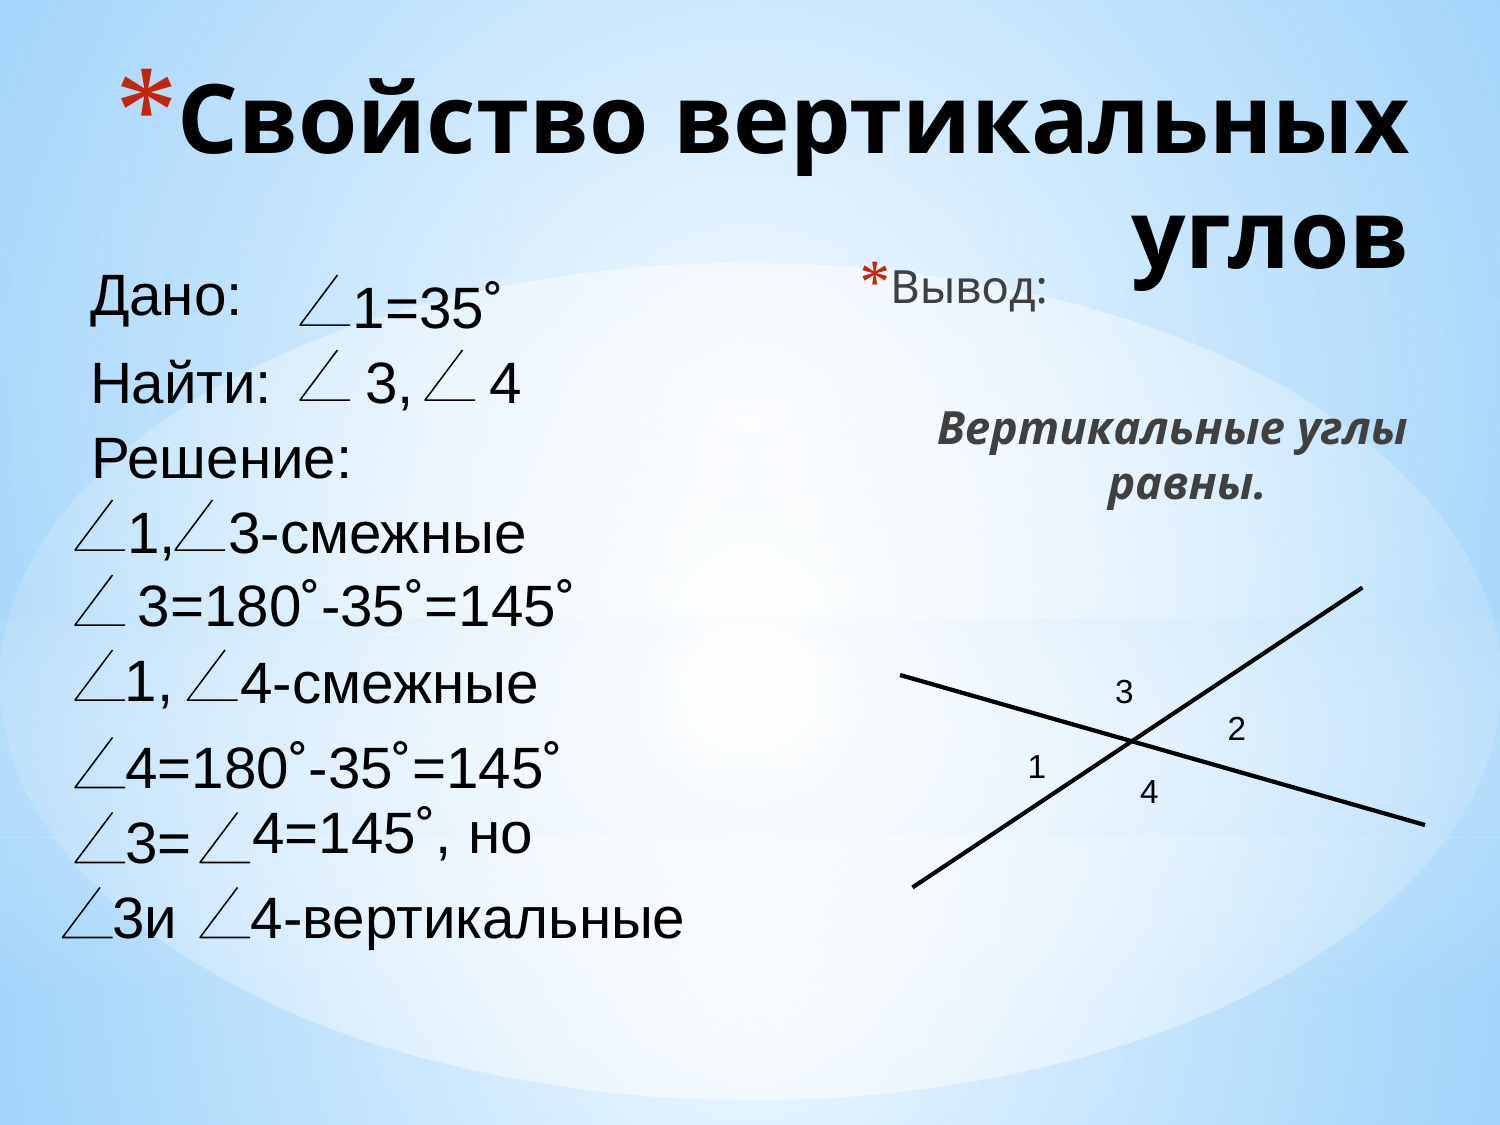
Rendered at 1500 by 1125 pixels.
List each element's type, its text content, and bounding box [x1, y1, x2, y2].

text_box Найти: [75, 337, 288, 423]
text_box [75, 500, 112, 551]
text_box 4-вертикальные [236, 873, 701, 958]
list Вывод: Вертикальные углы равны. [837, 249, 1500, 993]
text_box 3, [350, 337, 429, 423]
list [75, 249, 300, 350]
text_box 4 [1125, 762, 1174, 818]
text_box [189, 650, 225, 701]
text_box 1, [112, 487, 192, 573]
text_box 3=180˚-35˚=145˚ [123, 560, 592, 646]
text_box 3-смежные [213, 487, 542, 560]
text_box 4=180˚-35˚=145˚ [110, 723, 579, 808]
text_box 3и [97, 873, 193, 958]
text_box [207, 813, 237, 863]
text_box 4=145˚, но [237, 787, 549, 873]
text_box 2 [1212, 699, 1261, 755]
text_box [200, 889, 236, 938]
text_box 3= [110, 798, 207, 883]
text_box 4-смежные [225, 637, 555, 723]
title Свойство вертикальных углов [75, 50, 1425, 238]
text_box [75, 740, 110, 788]
text_box 3 [1100, 662, 1149, 718]
text_box [75, 815, 110, 863]
text_box [62, 891, 97, 938]
text_box Решение: [76, 412, 368, 498]
text_box 1=35˚ [337, 262, 519, 348]
text_box 4 [475, 337, 538, 423]
text_box 1 [1012, 737, 1061, 793]
text_box [429, 350, 475, 401]
text_box 1, [110, 635, 189, 721]
text_box [300, 350, 350, 401]
text_box [192, 500, 213, 551]
text_box [75, 575, 123, 626]
text_box [300, 275, 337, 326]
text_box Дано: [75, 249, 258, 335]
text_box [75, 653, 110, 701]
